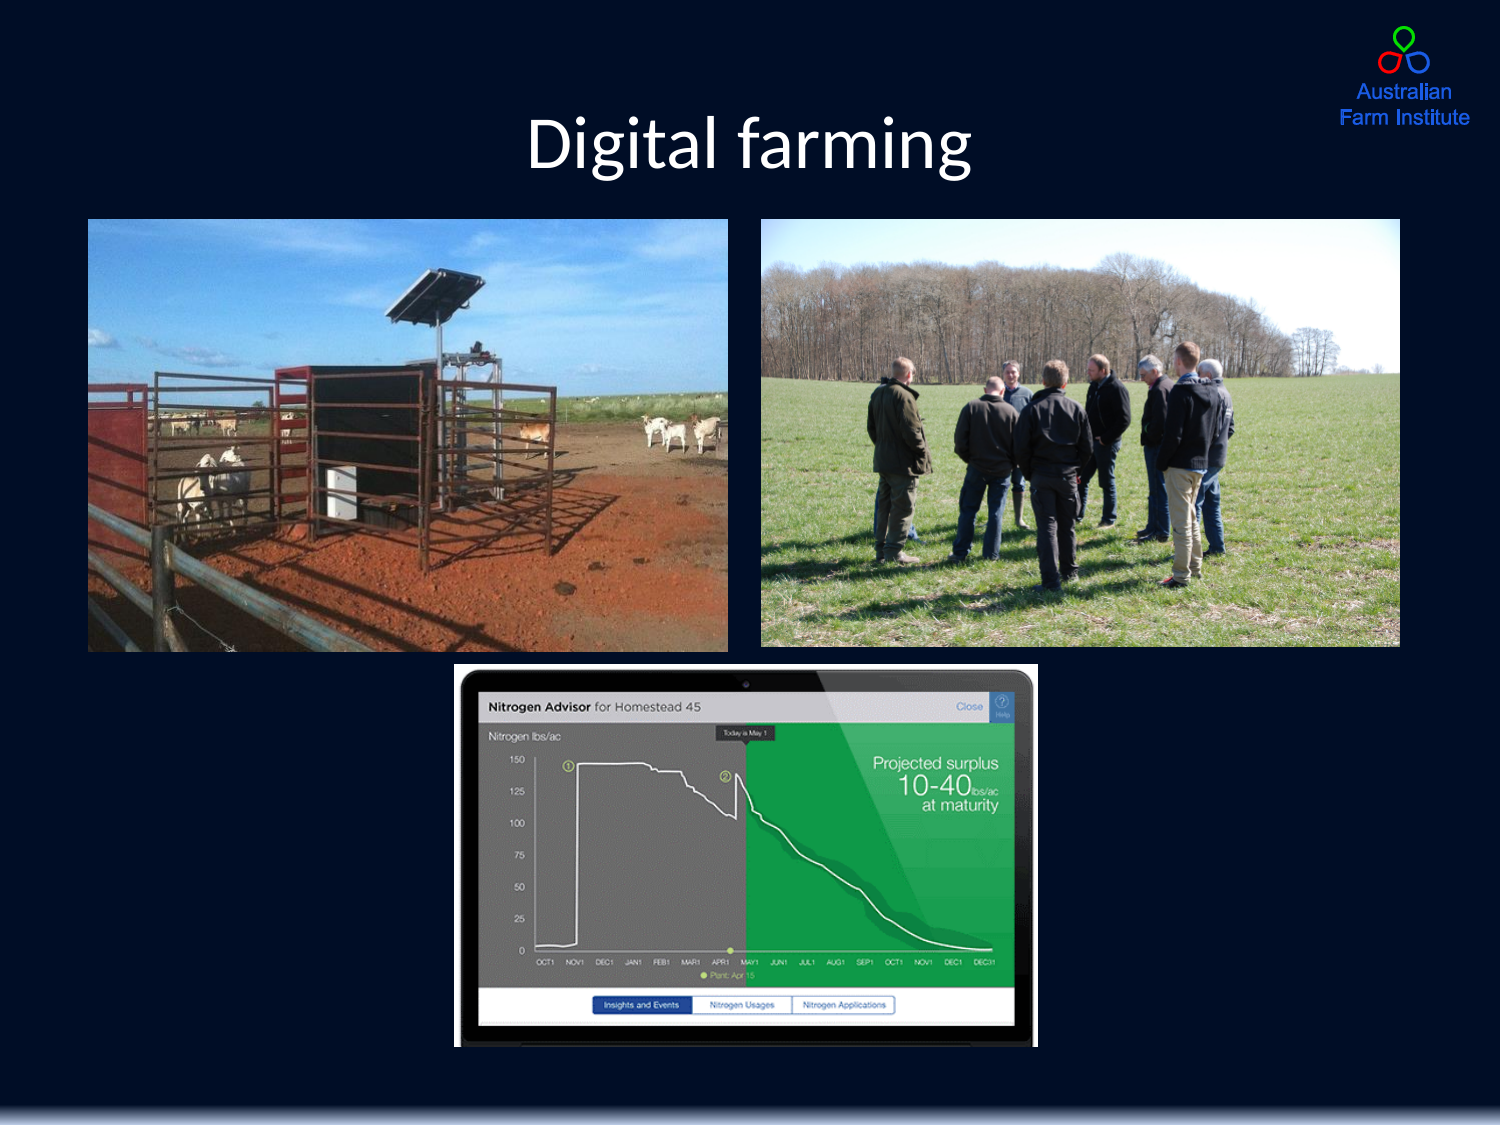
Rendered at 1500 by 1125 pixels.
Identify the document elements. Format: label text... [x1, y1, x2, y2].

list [88, 219, 729, 652]
picture [454, 664, 1038, 1047]
title Digital farming [75, 45, 1425, 233]
picture [761, 219, 1400, 647]
